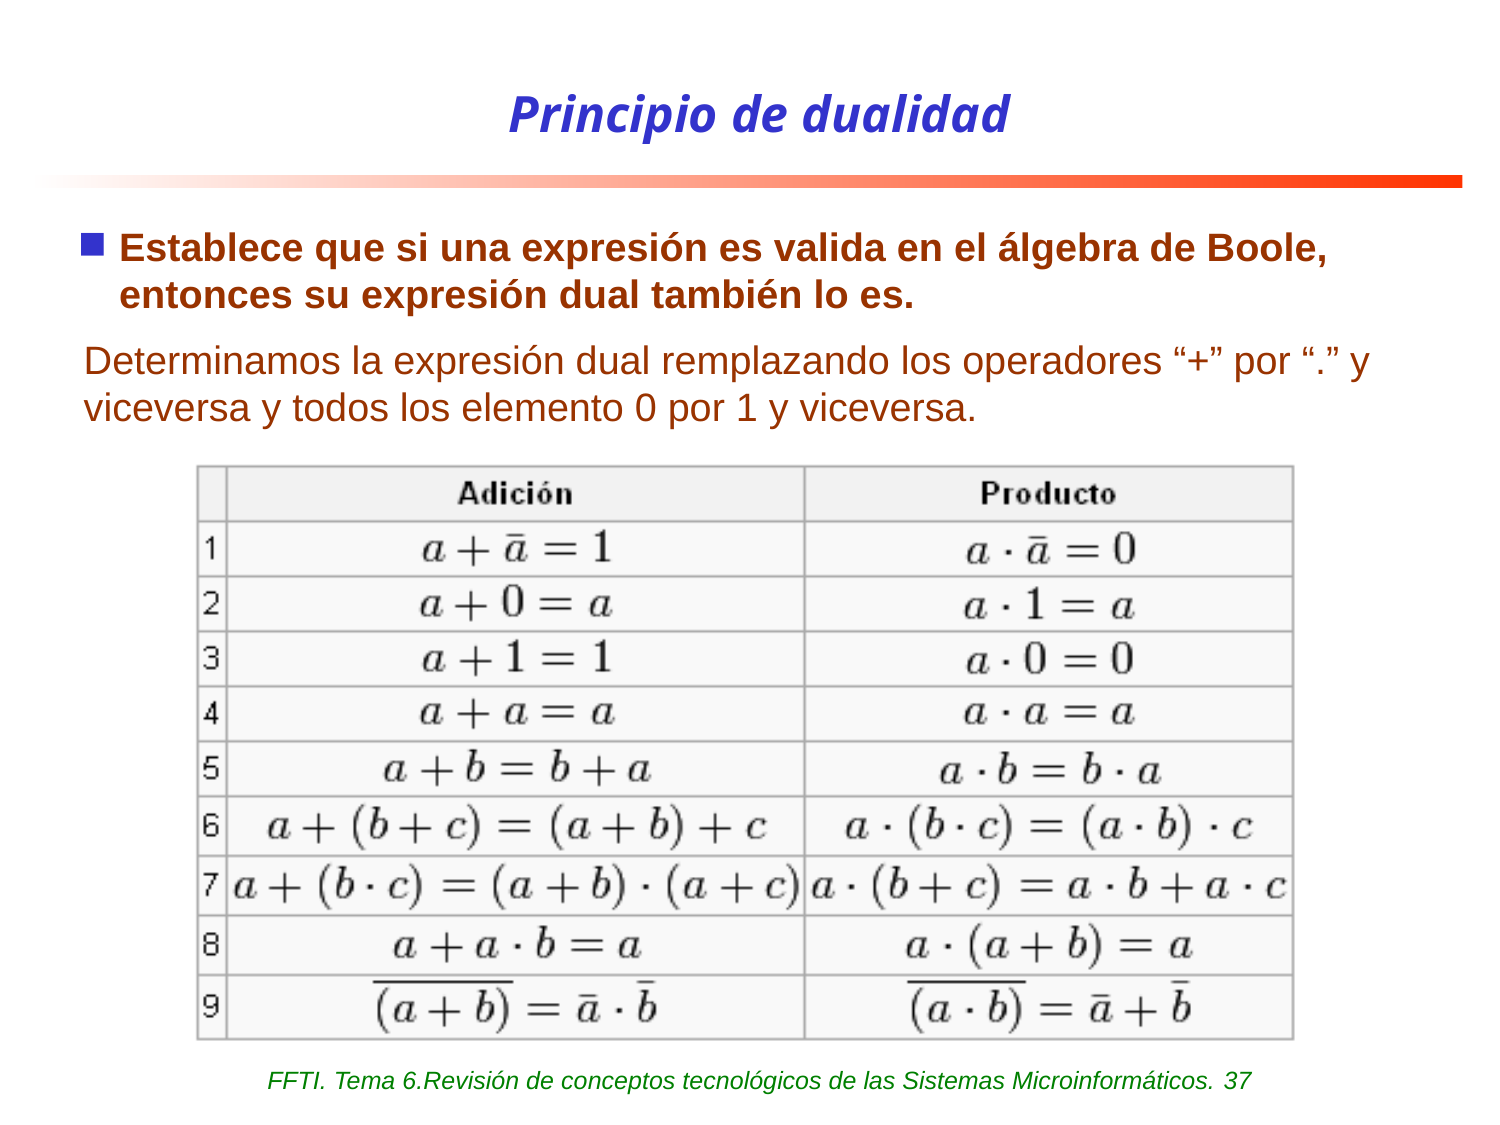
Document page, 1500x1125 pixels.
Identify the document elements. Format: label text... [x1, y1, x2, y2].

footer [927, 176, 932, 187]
footer FFTI. Tema 6.Revisión de conceptos tecnológicos de las Sistemas Microinformáticos. 37 [68, 1056, 1451, 1103]
title Principio de dualidad [68, 49, 1451, 176]
picture [144, 442, 1353, 1058]
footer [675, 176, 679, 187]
text_box Establece que si una expresión es valida en el álgebra de Boole, entonces su expresión dual también lo es. Determinamos la expresión dual remplazando los operadores “+” por “.” y viceversa y todos los elemento 0 por 1 y viceversa. [69, 214, 1450, 438]
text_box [759, 176, 763, 187]
table_cell 1 [843, 176, 847, 187]
